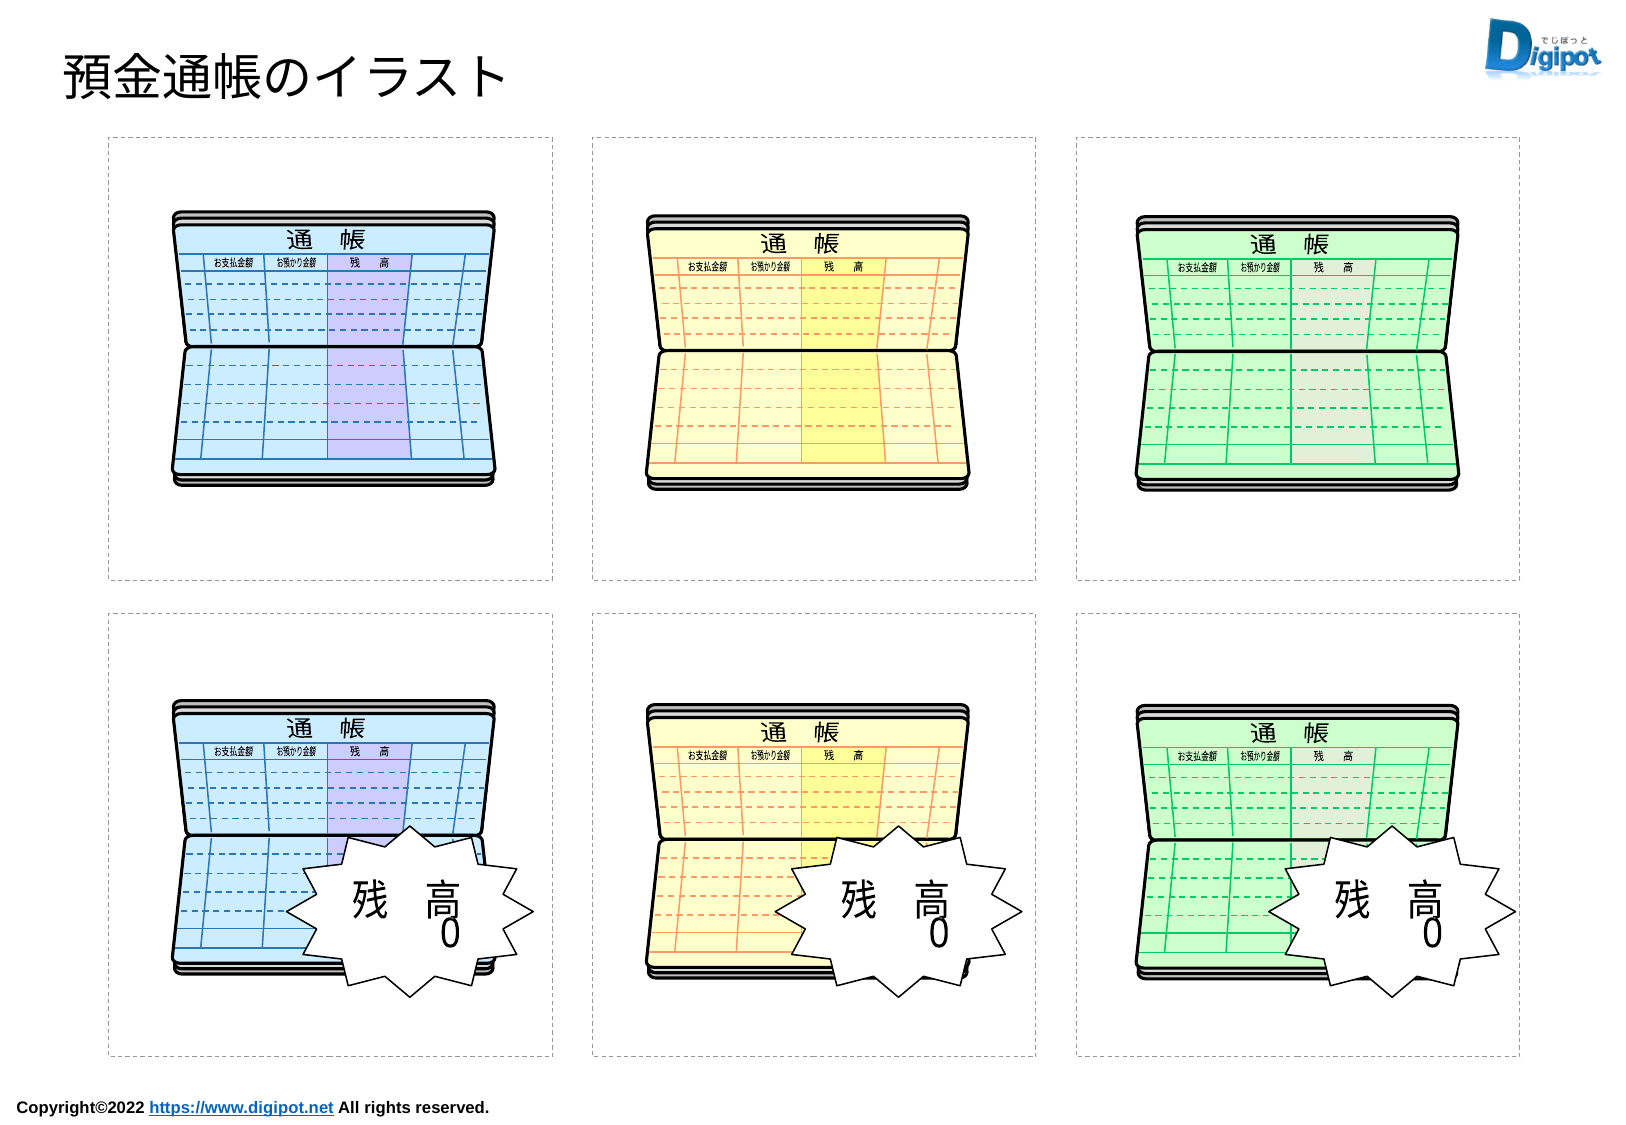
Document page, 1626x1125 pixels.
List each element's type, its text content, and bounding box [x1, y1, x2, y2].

picture [1485, 18, 1602, 82]
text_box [172, 211, 495, 486]
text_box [1136, 705, 1516, 998]
text_box 預金通帳のイラスト [48, 38, 527, 113]
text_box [172, 700, 534, 998]
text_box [1136, 216, 1459, 491]
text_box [646, 215, 970, 490]
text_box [646, 704, 1022, 998]
